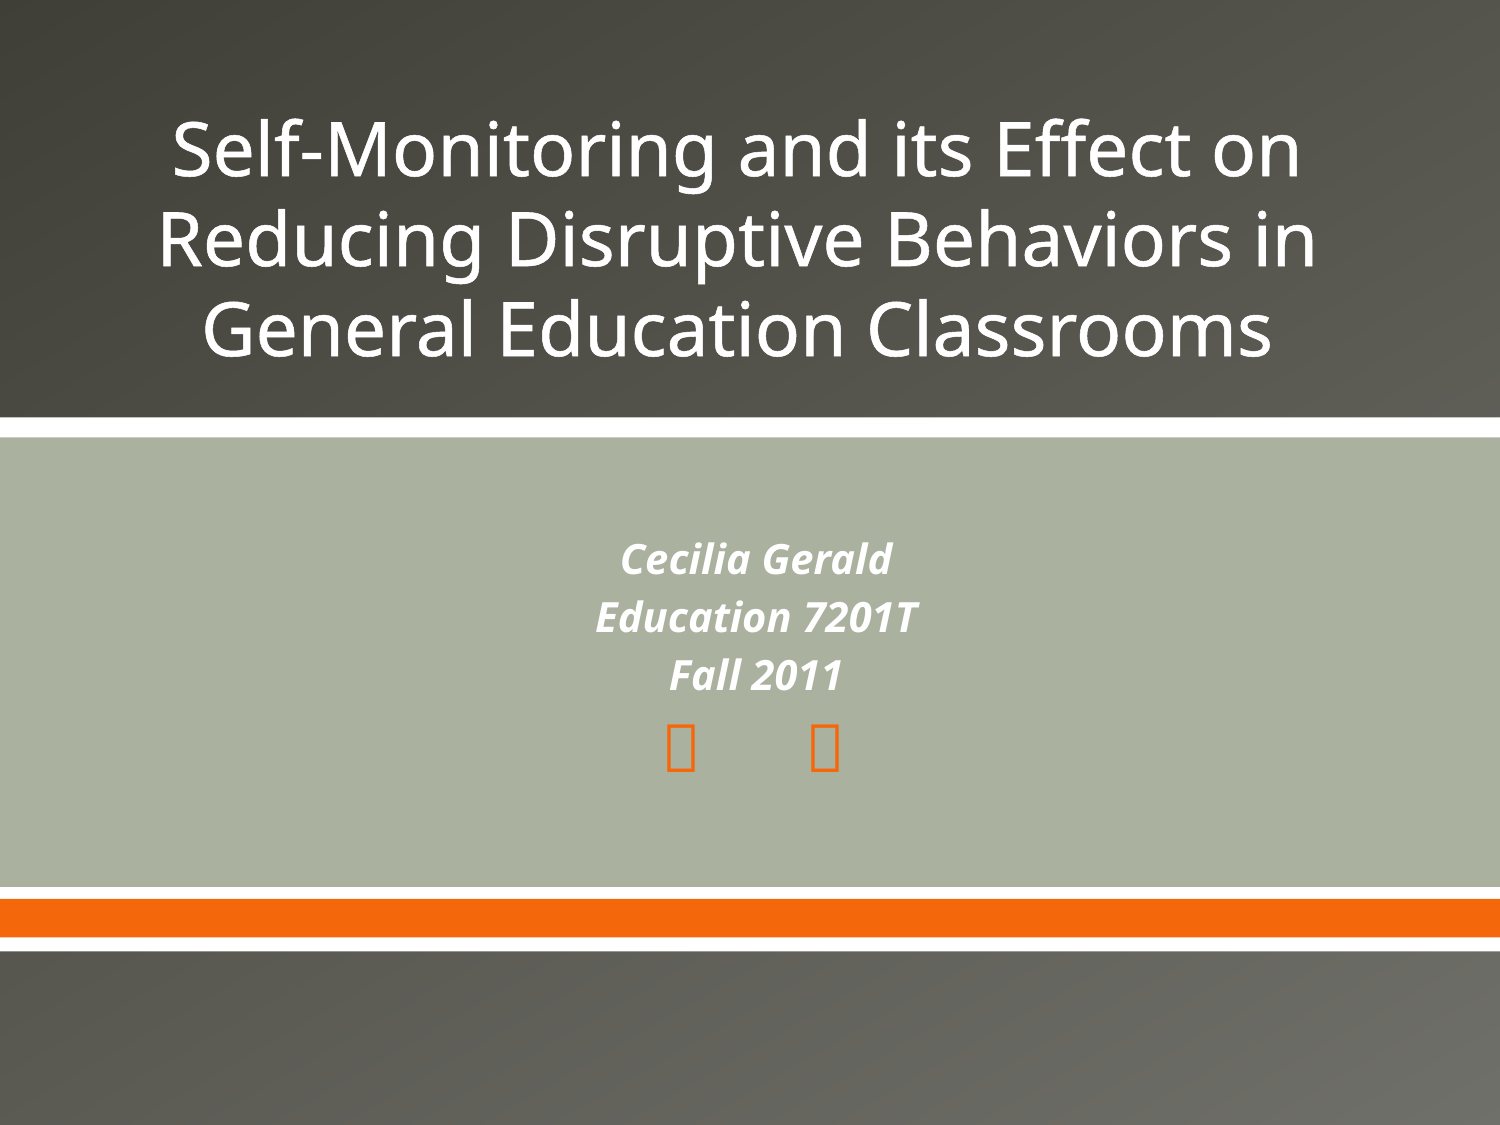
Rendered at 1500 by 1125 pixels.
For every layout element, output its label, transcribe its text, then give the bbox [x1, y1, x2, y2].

title Self-Monitoring and its Effect on Reducing Disruptive Behaviors in General Education Classrooms [24, 137, 1450, 379]
subtitle Cecilia Gerald Education 7201T Fall 2011 [99, 525, 1413, 700]
